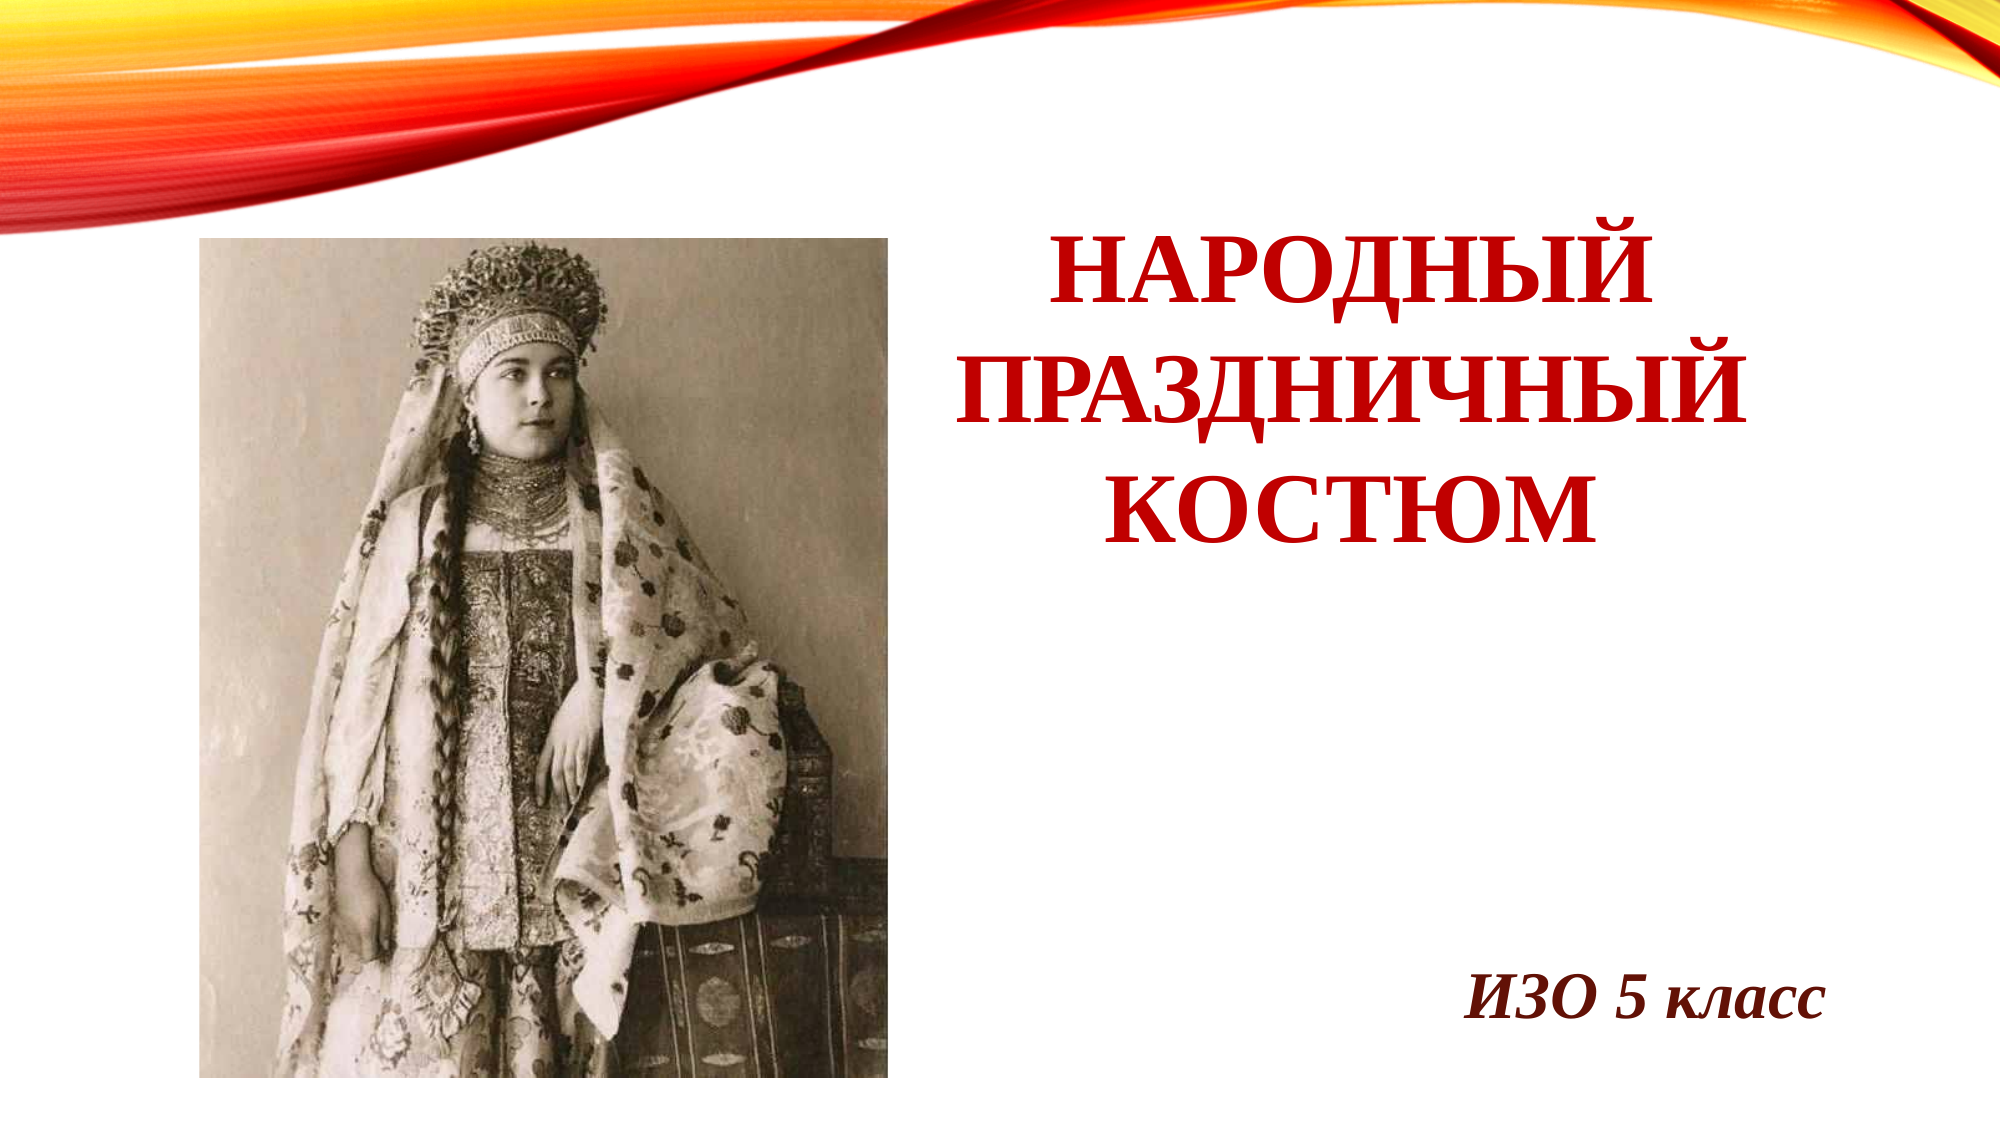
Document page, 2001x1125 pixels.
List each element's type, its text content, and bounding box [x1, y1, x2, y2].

text_box НАРОДНЫЙ ПРАЗДНИЧНЫЙ КОСТЮМ [758, 194, 1946, 615]
picture [0, 0, 2000, 1078]
text_box ИЗО 5 класс [1443, 944, 1850, 1040]
